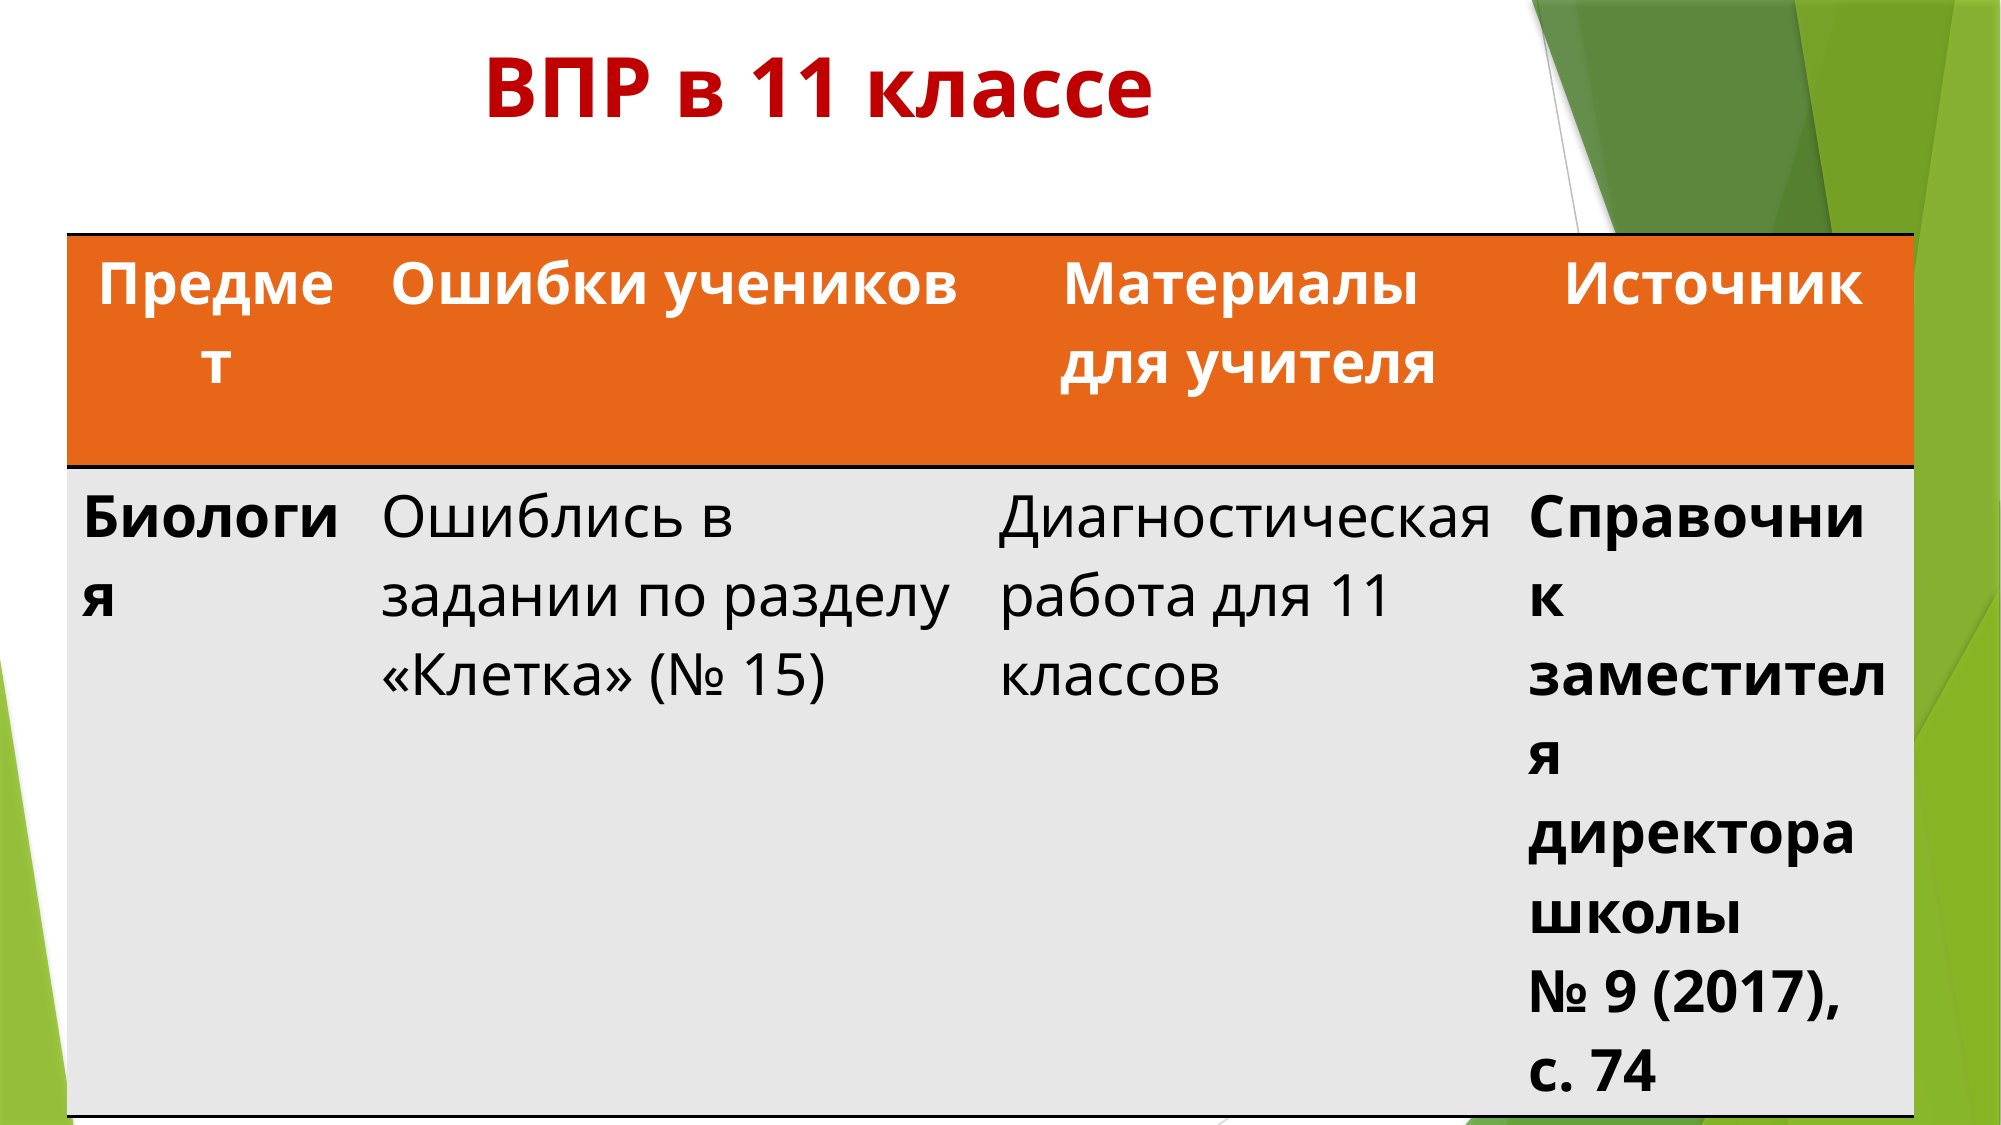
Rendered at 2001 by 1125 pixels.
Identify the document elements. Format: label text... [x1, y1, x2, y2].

table_header Материалы для учителя [984, 236, 1514, 465]
table_header Предмет [67, 236, 366, 465]
table_header Ошибки учеников [366, 236, 984, 465]
table_cell Биология [67, 469, 366, 1115]
table_cell Диагностическая работа для 11 классов [984, 469, 1514, 1115]
table_cell Справочник заместителя директора школы № 9 (2017), с. 74 [1514, 469, 1914, 1115]
title ВПР в 11 классе [71, 26, 1586, 224]
table_header Источник [1514, 236, 1914, 465]
table_cell Ошиблись в задании по разделу «Клетка» (№ 15) [366, 469, 984, 1115]
